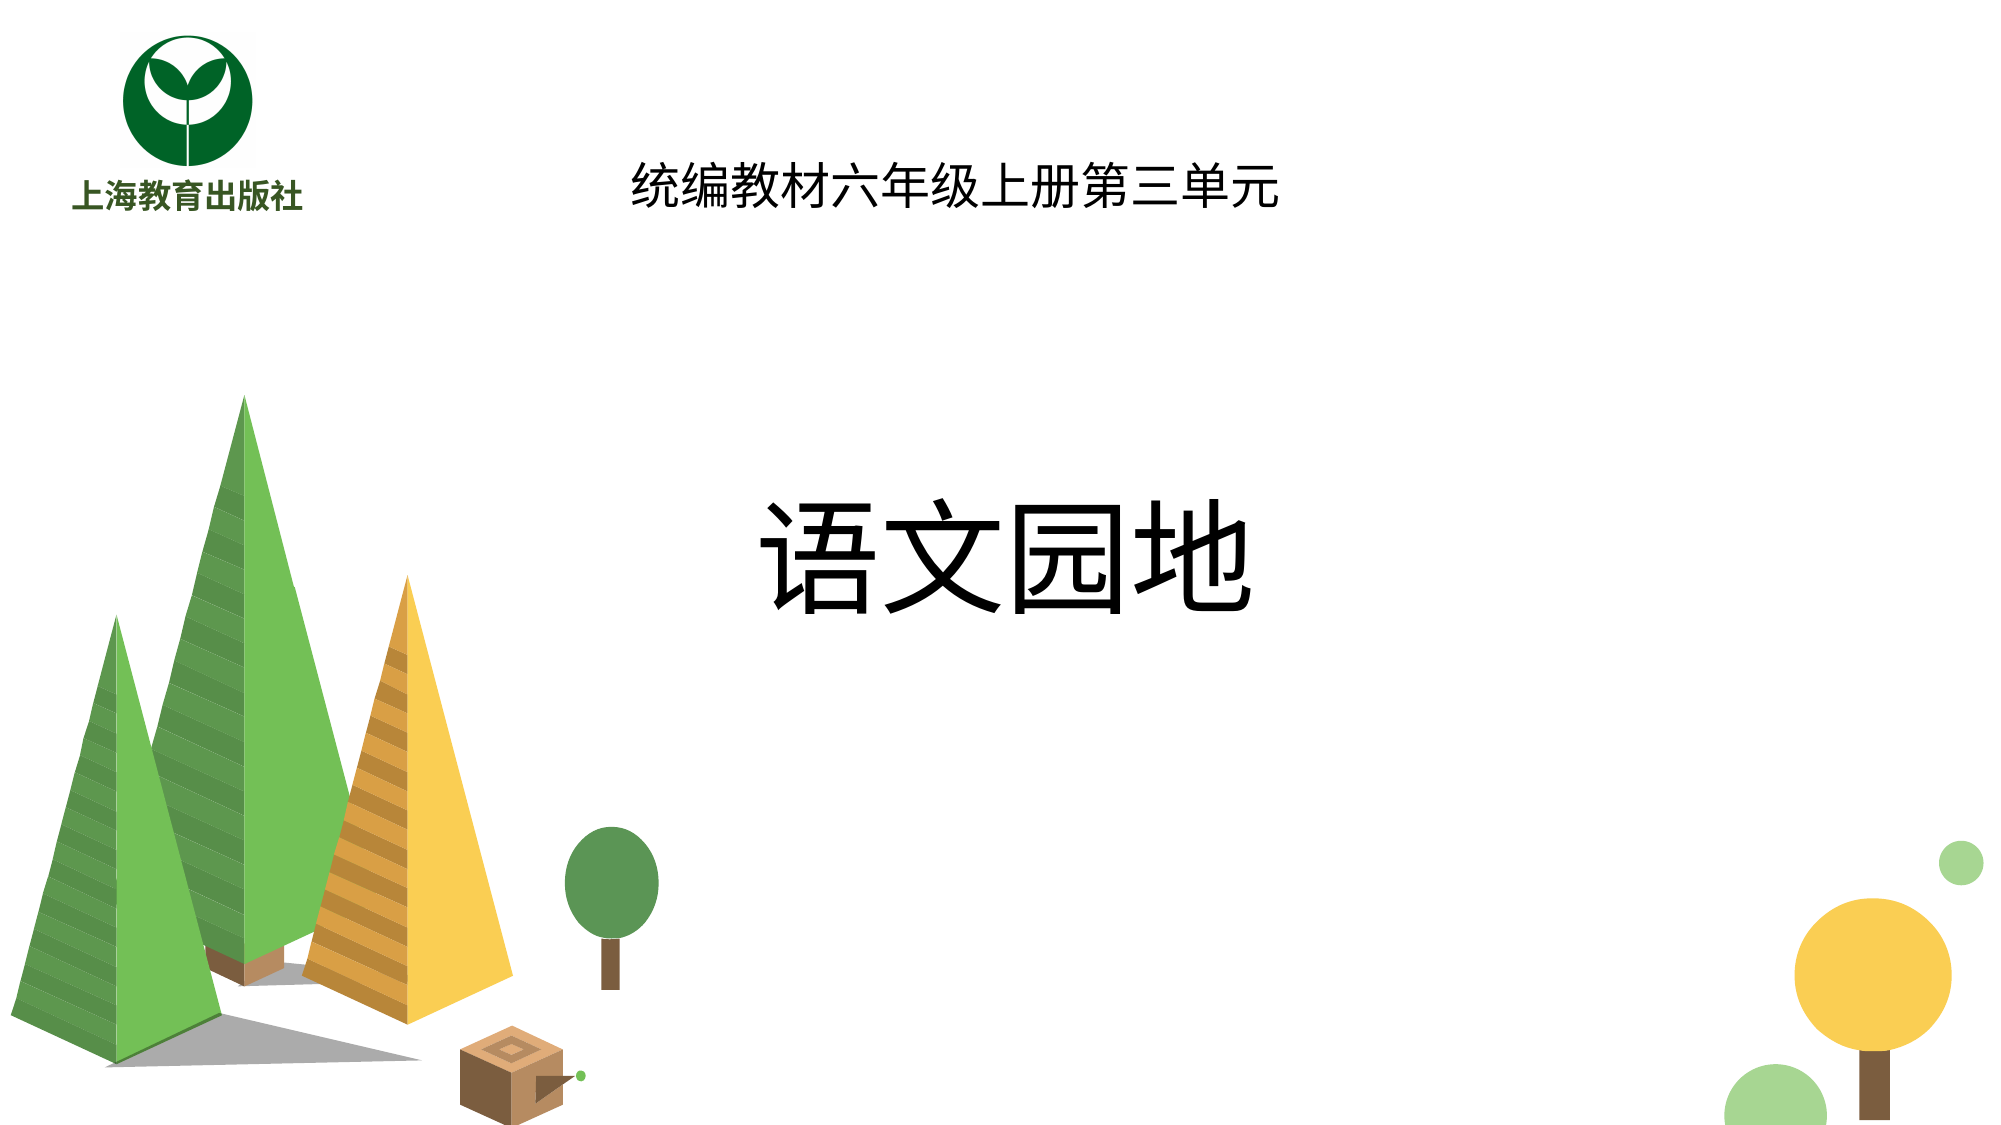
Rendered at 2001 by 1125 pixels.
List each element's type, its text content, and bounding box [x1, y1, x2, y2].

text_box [3, 32, 373, 223]
text_box 统编教材六年级上册第三单元 [615, 147, 1329, 222]
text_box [10, 394, 1984, 1125]
